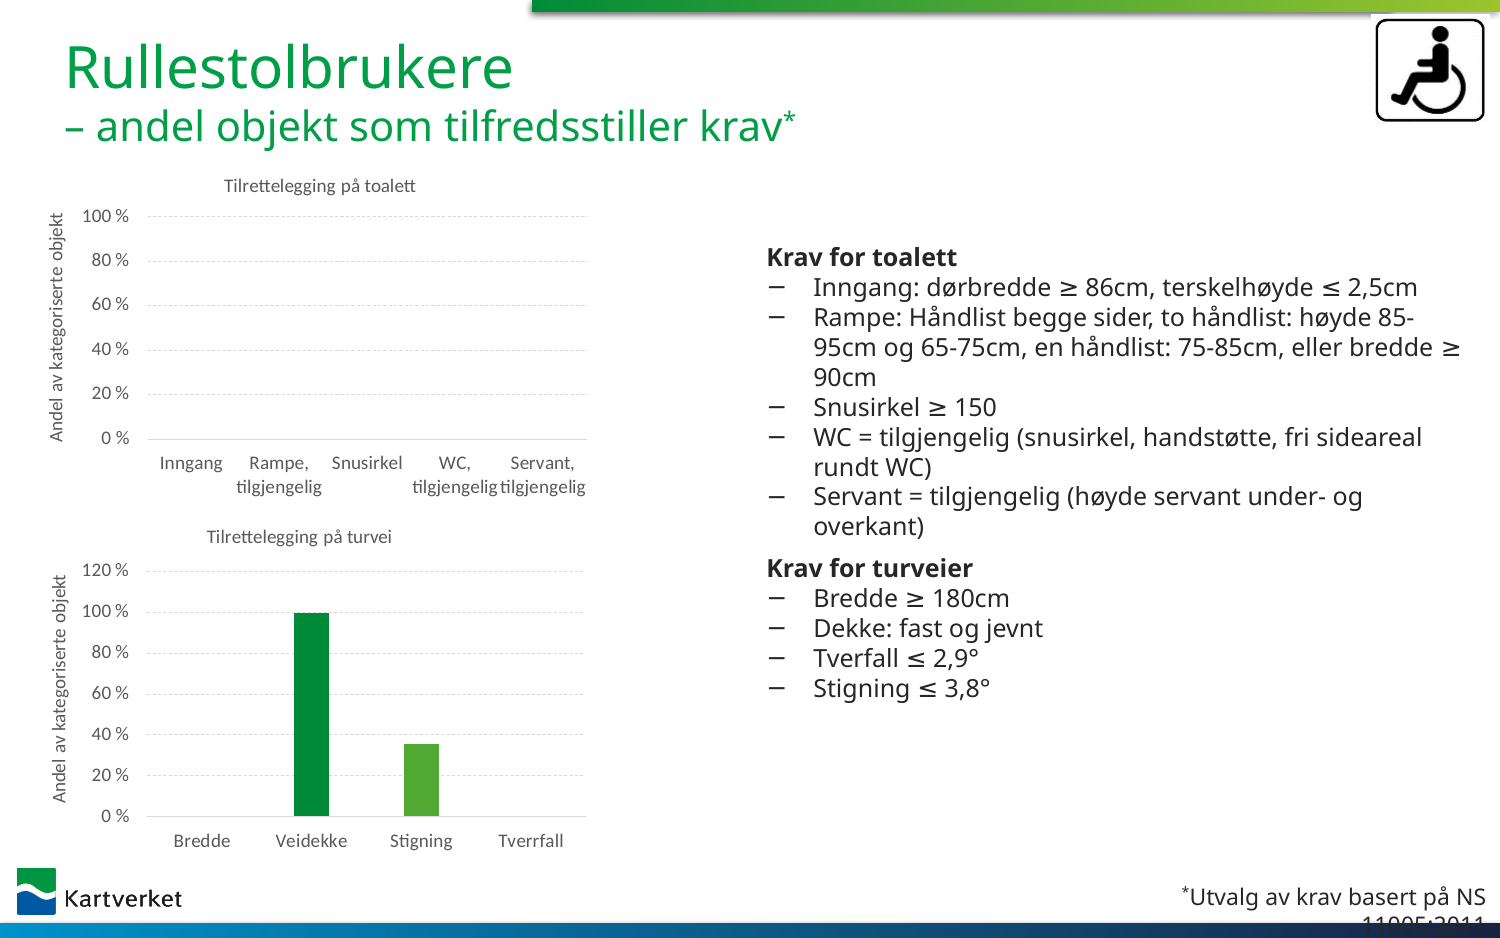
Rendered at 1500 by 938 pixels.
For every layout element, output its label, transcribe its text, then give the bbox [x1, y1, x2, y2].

text_box *Utvalg av krav basert på NS 11005:2011 [1068, 873, 1500, 938]
text_box Rullestolbrukere – andel objekt som tilfredsstiller krav* [49, 14, 1431, 158]
picture [41, 166, 598, 505]
picture [1371, 13, 1491, 127]
picture [41, 520, 597, 859]
text_box Krav for toalett Inngang: dørbredde ≥ 86cm, terskelhøyde ≤ 2,5cm Rampe: Håndlist begge sider, to håndlist: høyde 85-95cm og 65-75cm, en håndlist: 75-85cm, eller bredde ≥ 90cm Snusirkel ≥ 150 WC = tilgjengelig (snusirkel, handstøtte, fri sideareal rundt WC) Servant = tilgjengelig (høyde servant under- og overkant) [751, 234, 1483, 545]
text_box Krav for turveier Bredde ≥ 180cm Dekke: fast og jevnt Tverfall ≤ 2,9° Stigning ≤ 3,8° [751, 545, 1483, 710]
